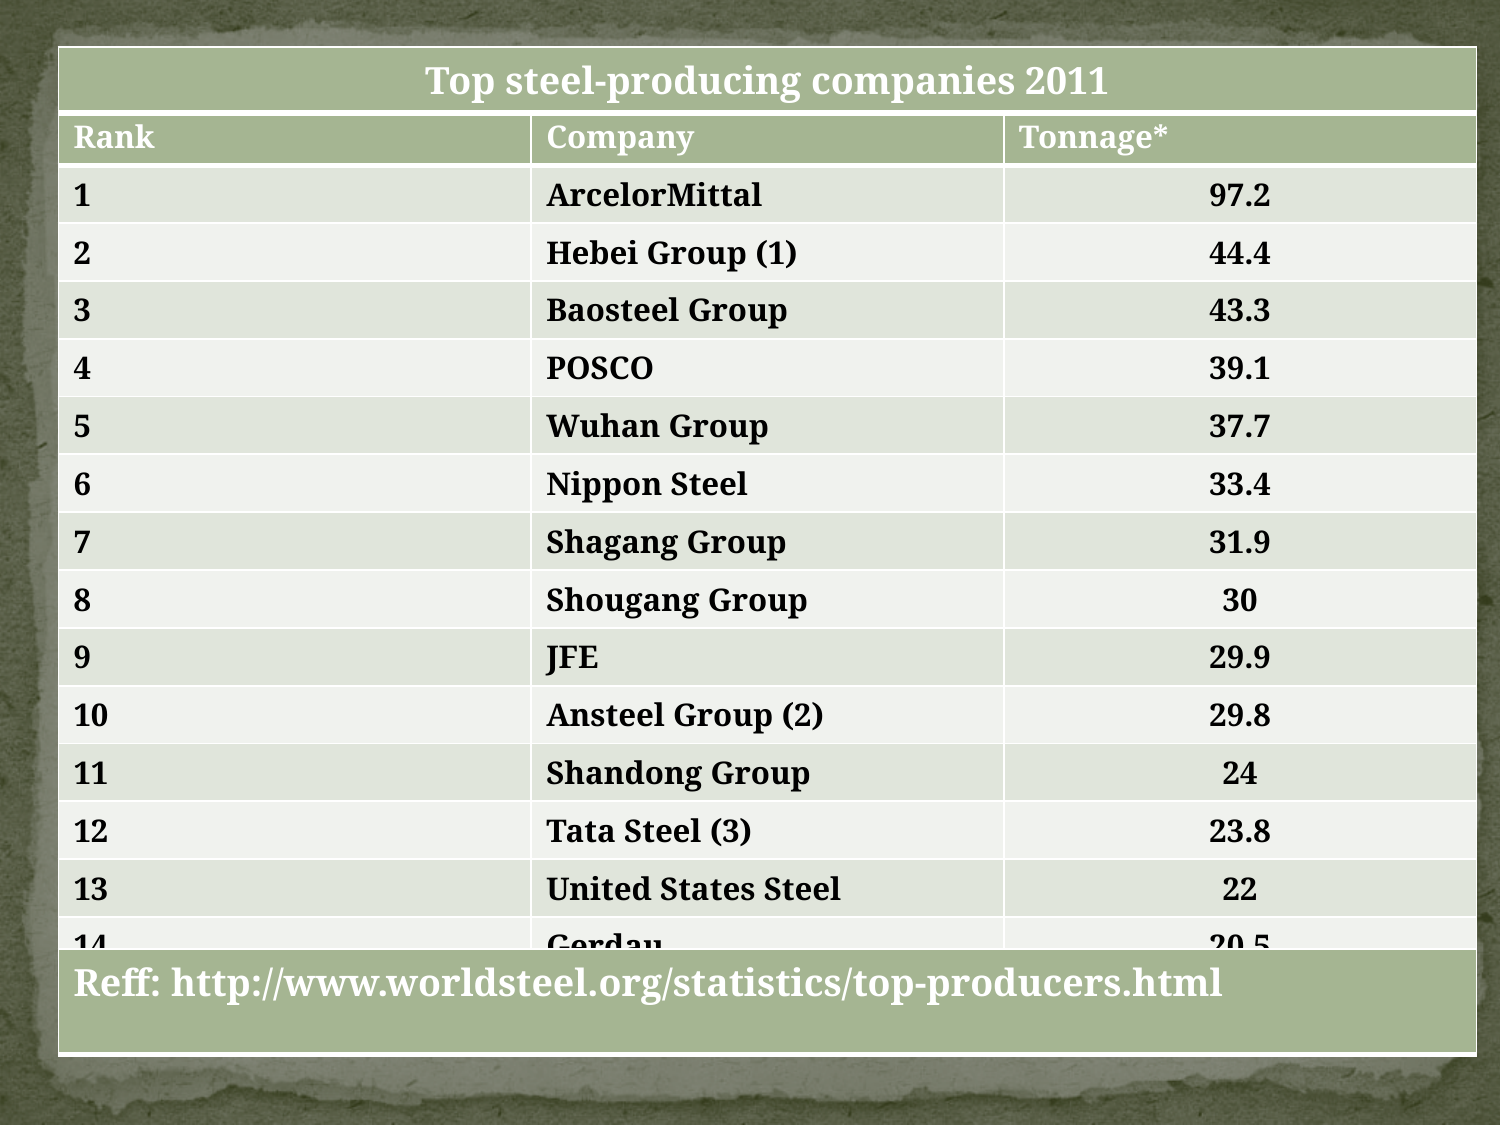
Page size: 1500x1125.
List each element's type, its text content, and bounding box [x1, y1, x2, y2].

table_cell Hebei Group (1) [532, 224, 1003, 280]
table_cell 4 [59, 340, 530, 396]
table_cell Ansteel Group (2) [532, 687, 1003, 743]
table_cell ArcelorMittal [532, 168, 1003, 222]
table_cell 33.4 [1005, 455, 1476, 511]
table_cell 11 [59, 744, 530, 800]
table_cell 7 [59, 513, 530, 569]
table_cell 9 [59, 629, 530, 685]
table_cell Wuhan Group [532, 397, 1003, 453]
table_cell 20.5 [1005, 918, 1476, 948]
table_cell 12 [59, 802, 530, 858]
table_cell 97.2 [1005, 168, 1476, 222]
table_cell 30 [1005, 571, 1476, 627]
table_cell 29.9 [1005, 629, 1476, 685]
table_header Top steel-producing companies 2011 [59, 48, 1476, 110]
table_cell 14 [59, 918, 530, 948]
table_cell 2 [59, 224, 530, 280]
table_cell Shandong Group [532, 744, 1003, 800]
table_header Rank [59, 116, 530, 163]
table_header Company [532, 116, 1003, 163]
table_cell 43.3 [1005, 282, 1476, 338]
table_cell Baosteel Group [532, 282, 1003, 338]
table_cell 8 [59, 571, 530, 627]
table_cell Shagang Group [532, 513, 1003, 569]
table_cell 13 [59, 860, 530, 916]
table_cell United States Steel [532, 860, 1003, 916]
table_cell 10 [59, 687, 530, 743]
table_cell Gerdau [532, 918, 1003, 948]
table_cell 44.4 [1005, 224, 1476, 280]
table_cell 39.1 [1005, 340, 1476, 396]
table_cell JFE [532, 629, 1003, 685]
table_cell 1 [59, 168, 530, 222]
table_cell Nippon Steel [532, 455, 1003, 511]
table_cell 29.8 [1005, 687, 1476, 743]
table_header Reff: http://www.worldsteel.org/statistics/top-producers.html [59, 950, 1476, 1052]
table_cell Shougang Group [532, 571, 1003, 627]
table_header Tonnage* [1005, 116, 1476, 163]
table_cell POSCO [532, 340, 1003, 396]
table_cell 5 [59, 397, 530, 453]
table_cell 37.7 [1005, 397, 1476, 453]
table_cell 31.9 [1005, 513, 1476, 569]
table_cell 23.8 [1005, 802, 1476, 858]
table_cell 3 [59, 282, 530, 338]
table_cell 22 [1005, 860, 1476, 916]
table_cell 6 [59, 455, 530, 511]
table_cell 24 [1005, 744, 1476, 800]
table_cell Tata Steel (3) [532, 802, 1003, 858]
